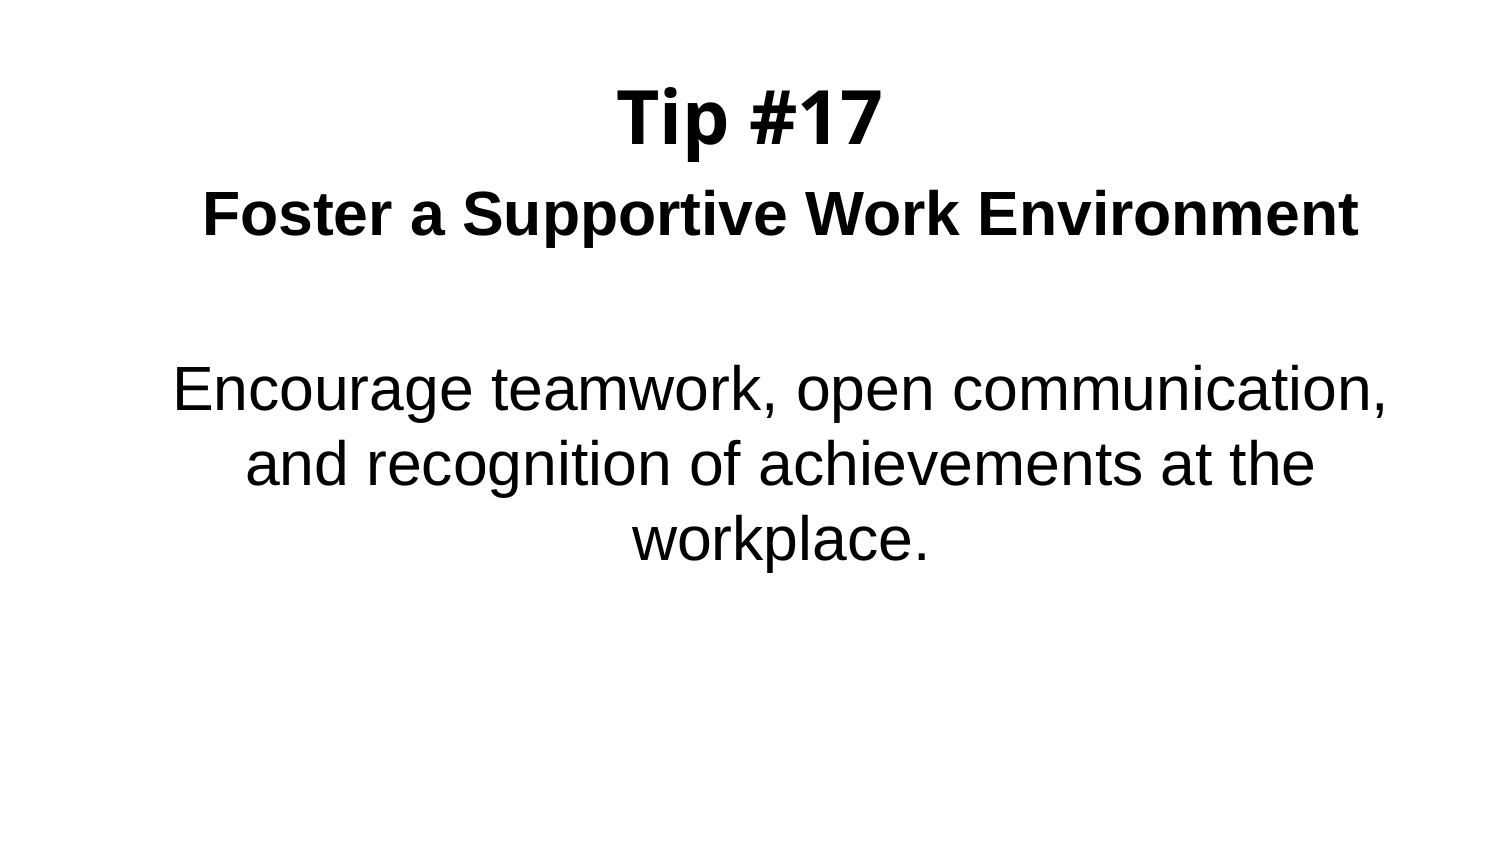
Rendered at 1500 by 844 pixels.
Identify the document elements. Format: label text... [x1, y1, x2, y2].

title Tip #17 [75, 33, 1425, 175]
list Foster a Supportive Work Environment Encourage teamwork, open communication, and recognition of achievements at the workplace. [106, 70, 1457, 754]
